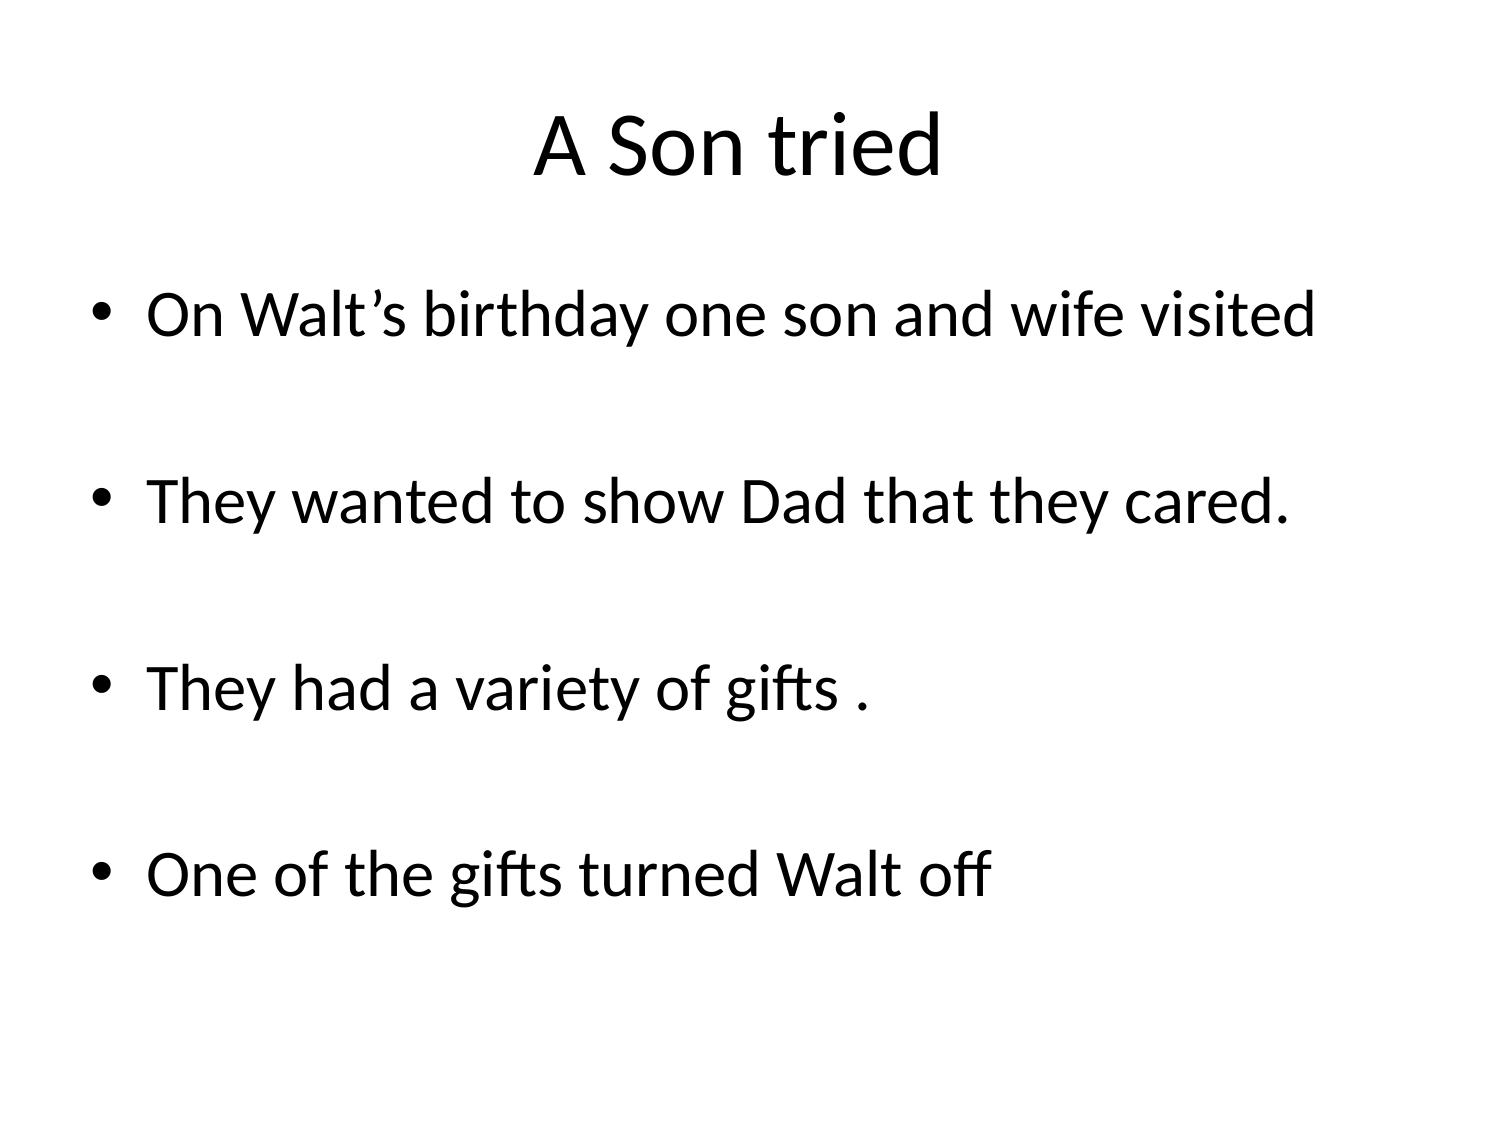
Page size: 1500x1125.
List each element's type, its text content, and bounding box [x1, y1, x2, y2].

title A Son tried [75, 45, 1425, 233]
list On Walt’s birthday one son and wife visited They wanted to show Dad that they cared. They had a variety of gifts . One of the gifts turned Walt off [75, 262, 1425, 1005]
